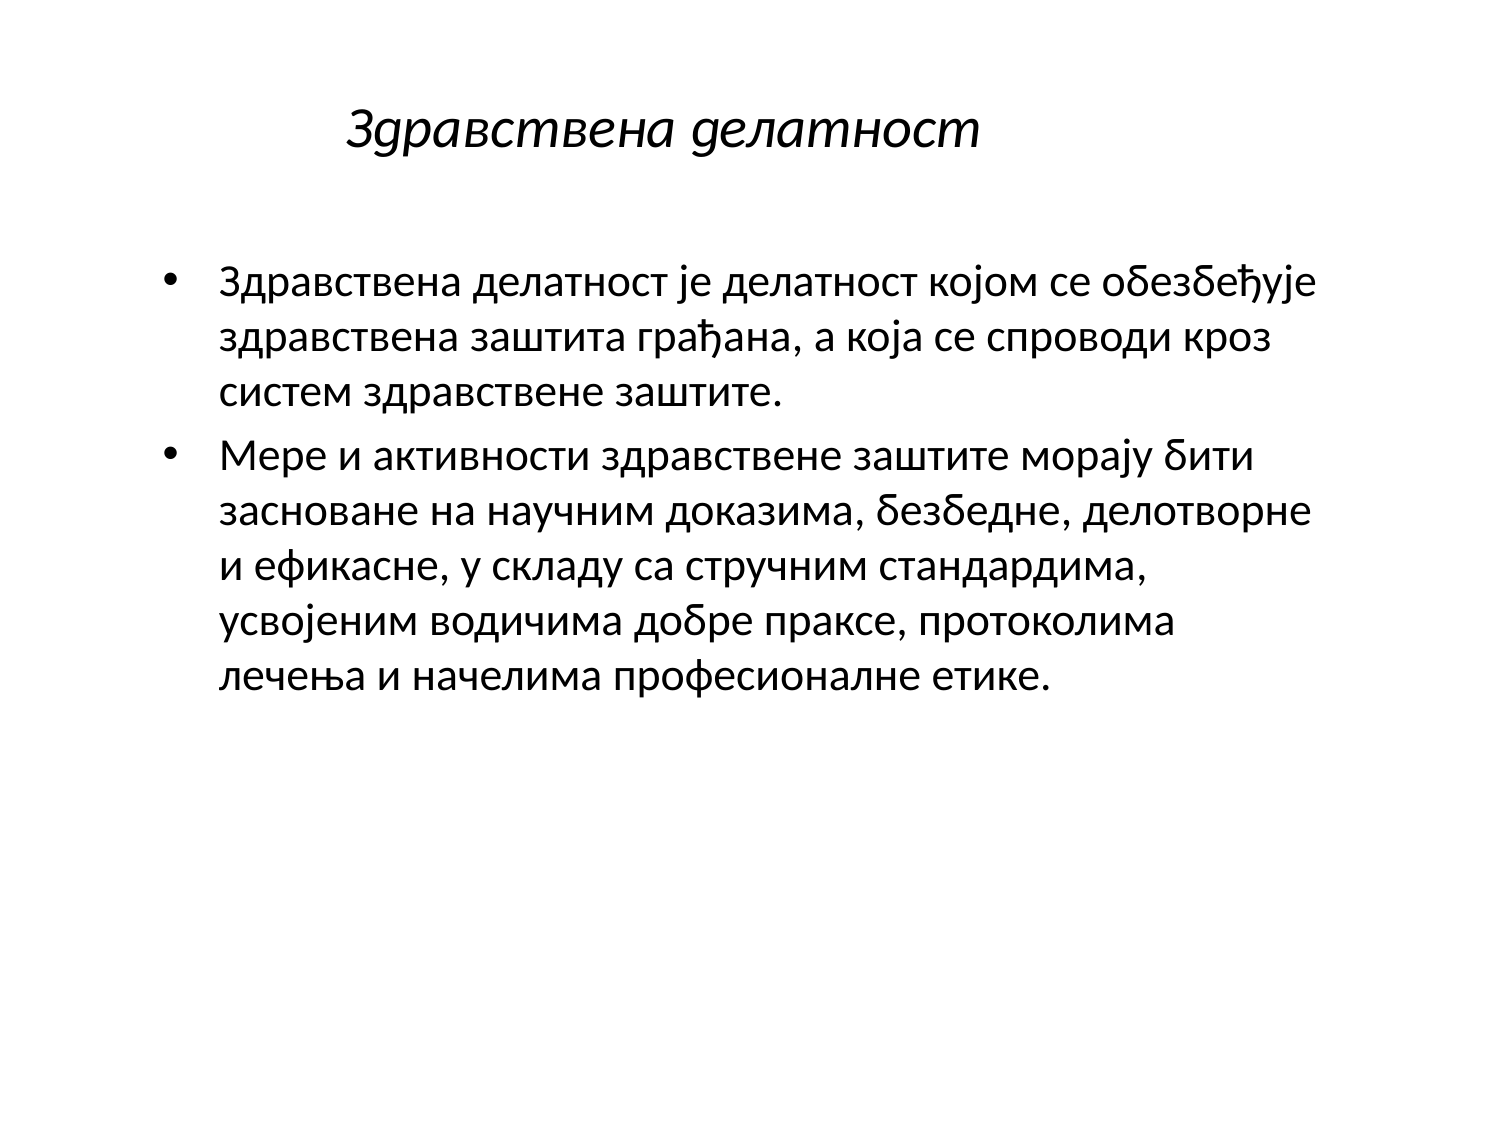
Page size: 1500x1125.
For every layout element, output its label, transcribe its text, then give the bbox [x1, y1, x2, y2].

title Здравствена делатност [76, 30, 1265, 219]
list Здравствена делатност је делатност којом се обезбеђује здравствена заштита грађана, а која се спроводи кроз систем здравствене заштите. Мере и активности здравствене заштите морају бити засноване на научним доказима, безбедне, делотворне и ефикасне, у складу са стручним стандардима, усвојеним водичима добре праксе, протоколима лечења и начелима професионалне етике. [147, 243, 1336, 1039]
